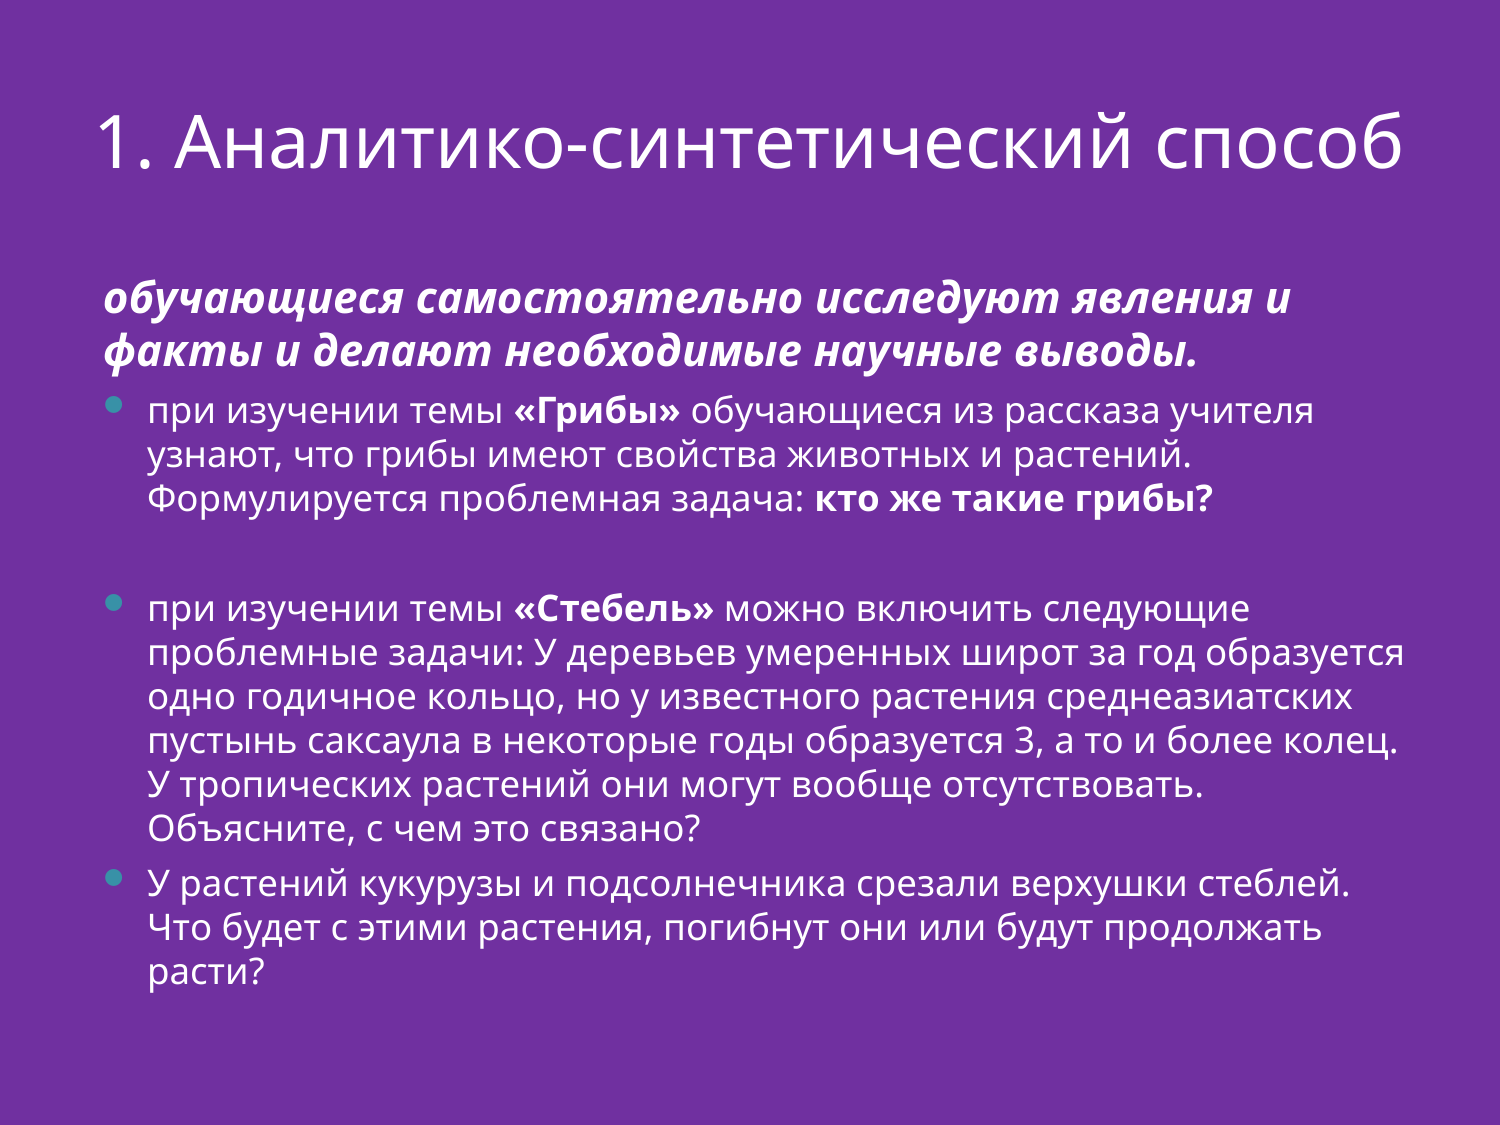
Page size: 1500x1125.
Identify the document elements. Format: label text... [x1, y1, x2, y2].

list обучающиеся самостоятельно исследуют явления и факты и делают необходимые научные выводы. при изучении темы «Грибы» обучающиеся из рассказа учителя узнают, что грибы имеют свойства животных и растений. Формулируется проблемная задача: кто же такие грибы? при изучении темы «Стебель» можно включить следующие проблемные задачи: У деревьев умеренных широт за год образуется одно годичное кольцо, но у известного растения среднеазиатских пустынь саксаула в некоторые годы образуется 3, а то и более колец. У тропических растений они могут вообще отсутствовать. Объясните, с чем это связано? У растений кукурузы и подсолнечника срезали верхушки стеблей. Что будет с этими растения, погибнут они или будут продолжать расти? [75, 262, 1425, 1005]
title 1. Аналитико-синтетический способ [75, 45, 1425, 233]
